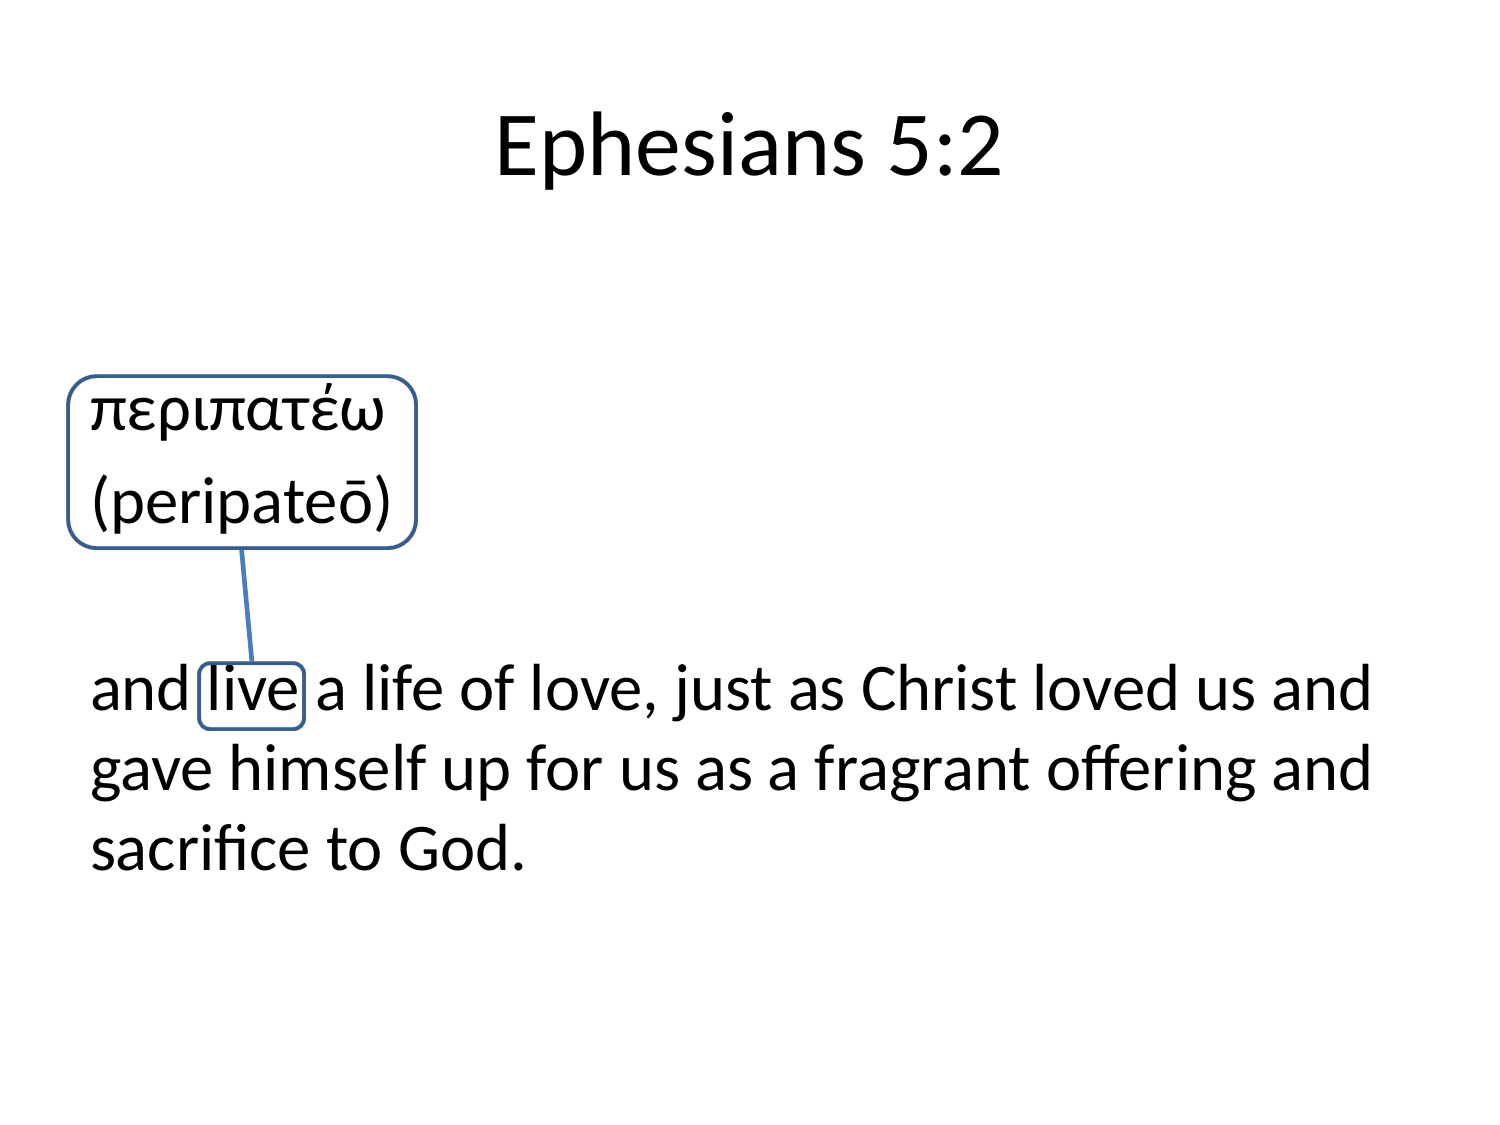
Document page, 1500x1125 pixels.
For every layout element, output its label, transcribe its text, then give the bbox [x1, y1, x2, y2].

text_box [241, 549, 253, 662]
picture [197, 660, 307, 731]
list περιπατέω (peripateō) and live a life of love, just as Christ loved us and gave himself up for us as a fragrant offering and sacrifice to God. [75, 262, 1425, 1005]
picture [65, 374, 418, 551]
title Ephesians 5:2 [75, 45, 1425, 233]
